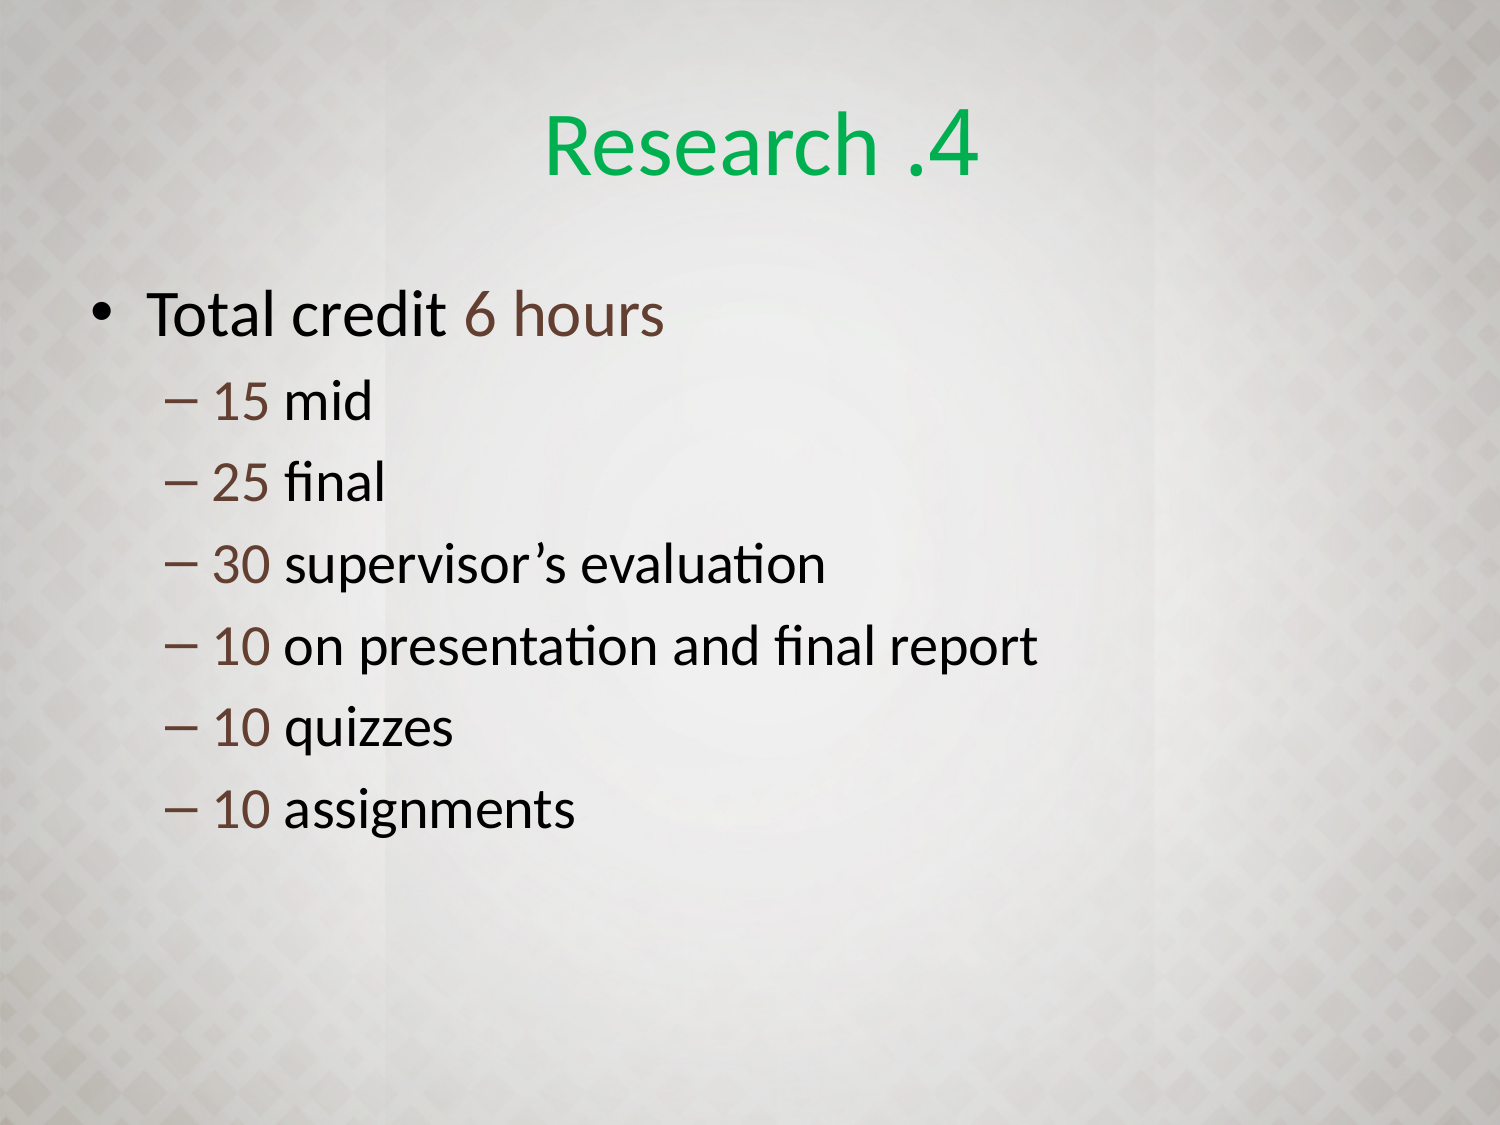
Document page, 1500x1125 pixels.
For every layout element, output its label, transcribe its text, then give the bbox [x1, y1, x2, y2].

list Total credit 6 hours 15 mid 25 final 30 supervisor’s evaluation 10 on presentation and final report 10 quizzes 10 assignments [75, 262, 1425, 1005]
picture [0, 0, 1500, 1125]
title 4. Research [75, 45, 1425, 233]
